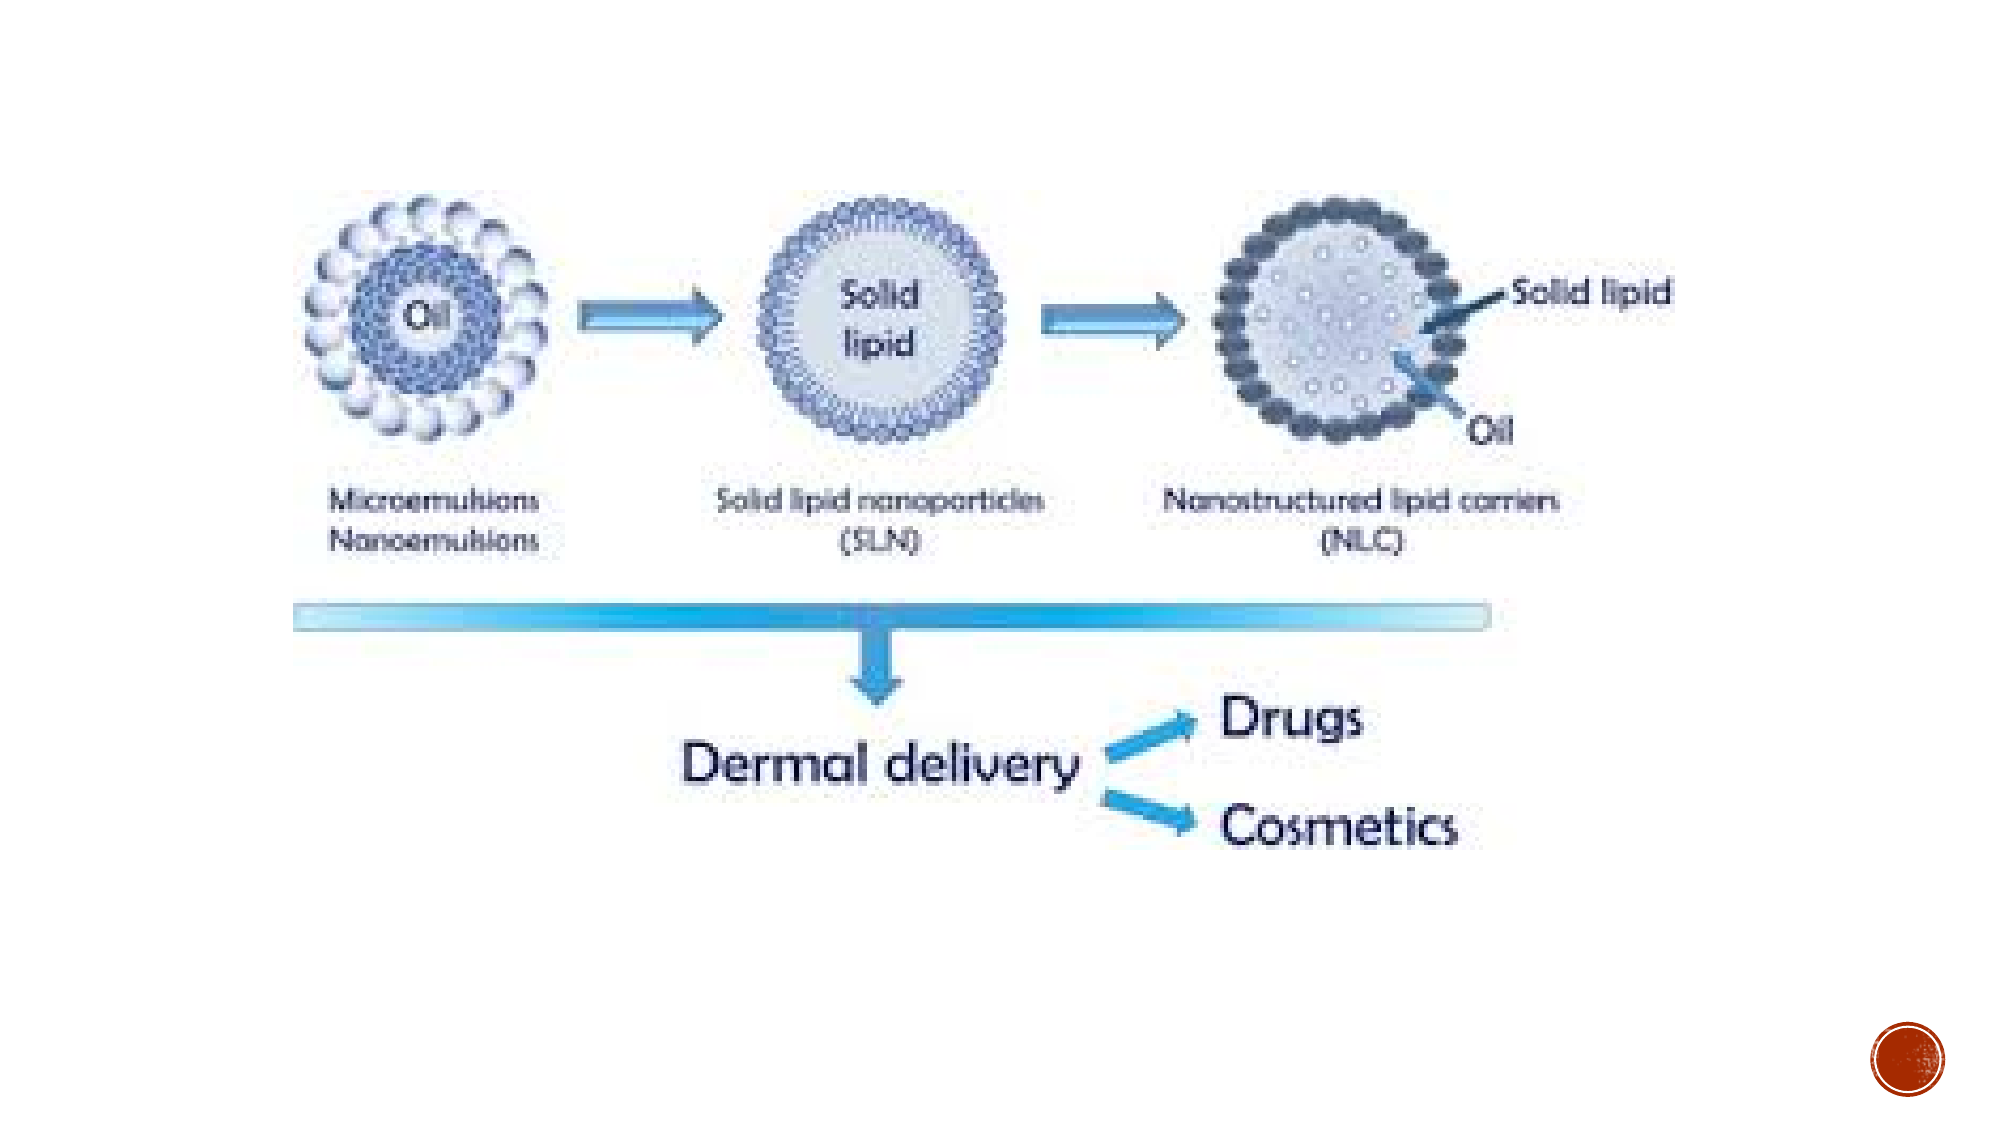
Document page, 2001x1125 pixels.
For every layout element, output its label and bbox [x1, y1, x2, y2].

list [299, 196, 1673, 847]
